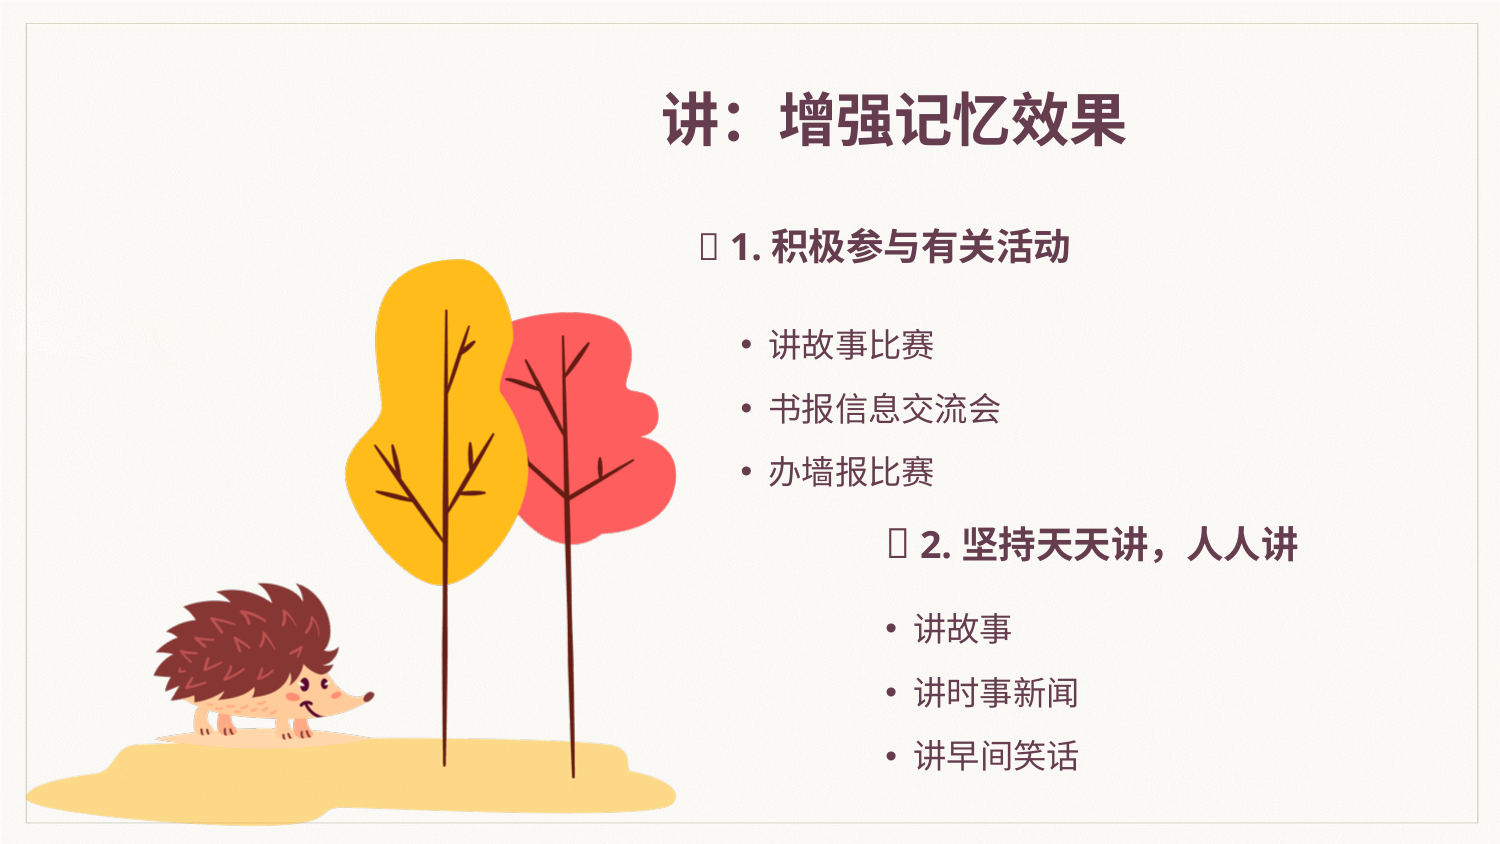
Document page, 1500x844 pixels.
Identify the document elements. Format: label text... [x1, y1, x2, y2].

text_box  2.坚持天天讲，人人讲 [870, 508, 1449, 577]
text_box 讲故事 讲时事新闻 讲早间笑话 [870, 577, 1449, 793]
text_box 讲：增强记忆效果 [646, 75, 1156, 161]
picture [0, 0, 1500, 844]
text_box 讲故事比赛 书报信息交流会 办墙报比赛 [816, 292, 1304, 509]
text_box  1.积极参与有关活动 [816, 215, 1261, 283]
